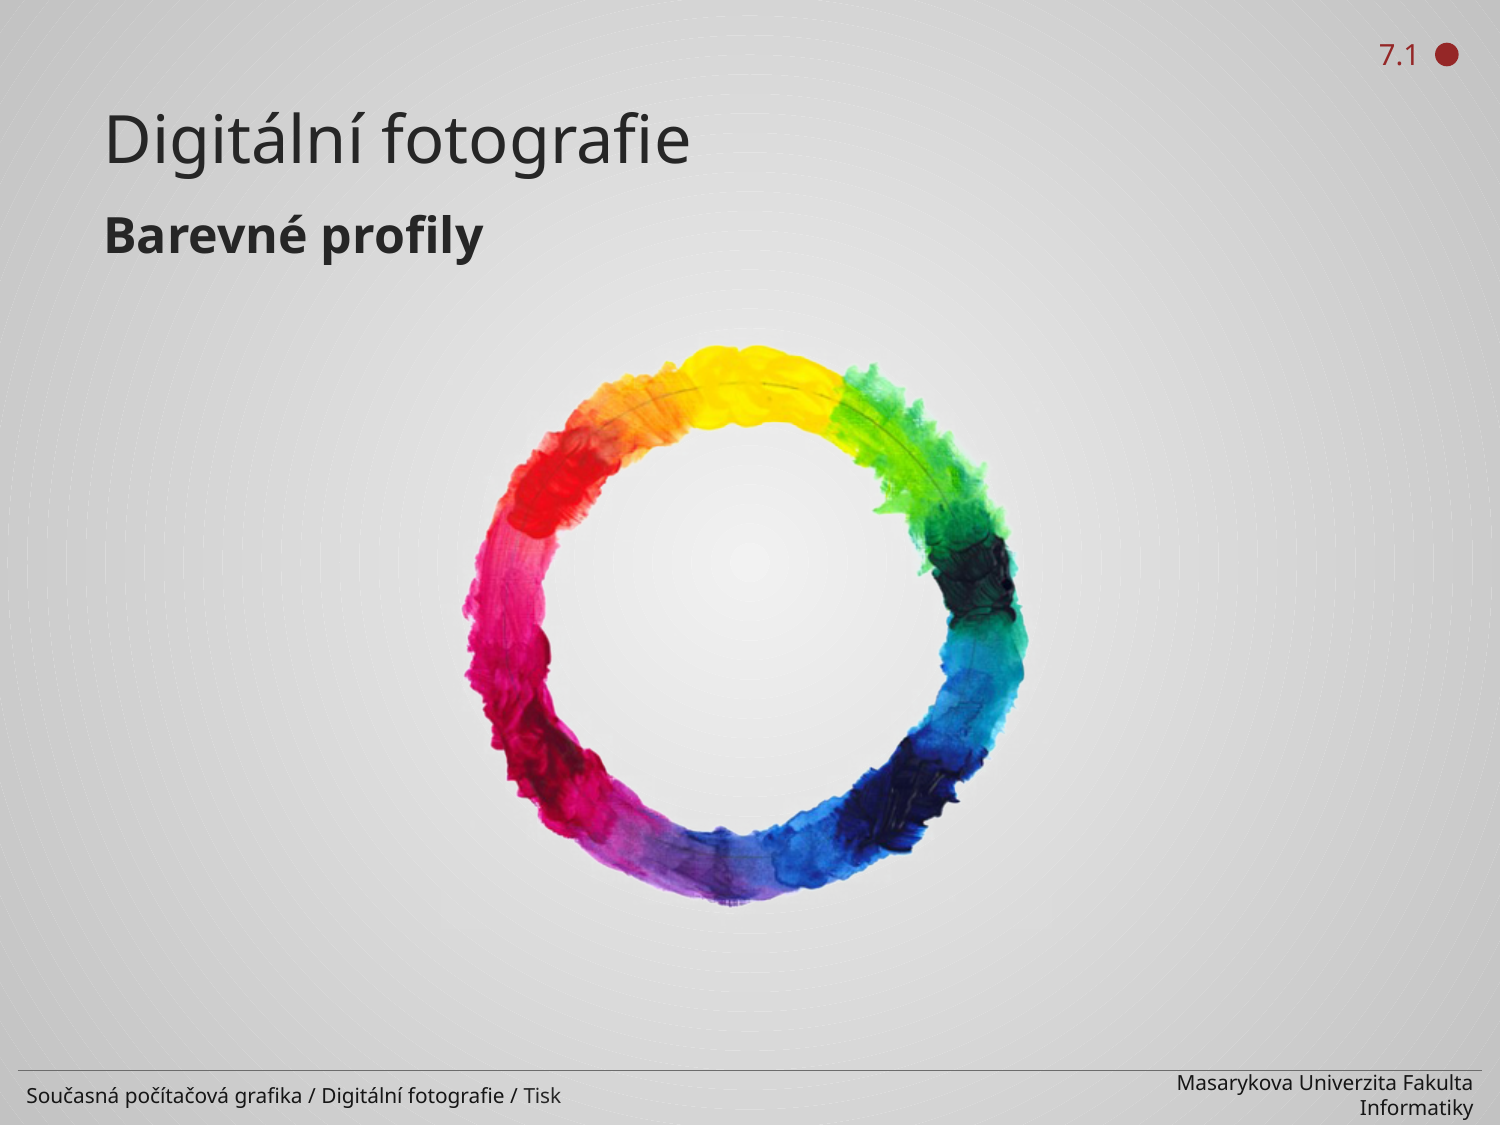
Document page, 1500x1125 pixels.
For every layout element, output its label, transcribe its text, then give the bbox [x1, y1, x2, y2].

text_box Digitální fotografie [88, 89, 1436, 184]
text_box Současná počítačová grafika / Digitální fotografie / Tisk [11, 1065, 916, 1125]
footer Masarykova Univerzita Fakulta Informatiky [1092, 1065, 1489, 1125]
picture [441, 325, 1052, 929]
text_box Barevné profily [88, 196, 1436, 271]
text_box 7.1 [1364, 29, 1459, 79]
